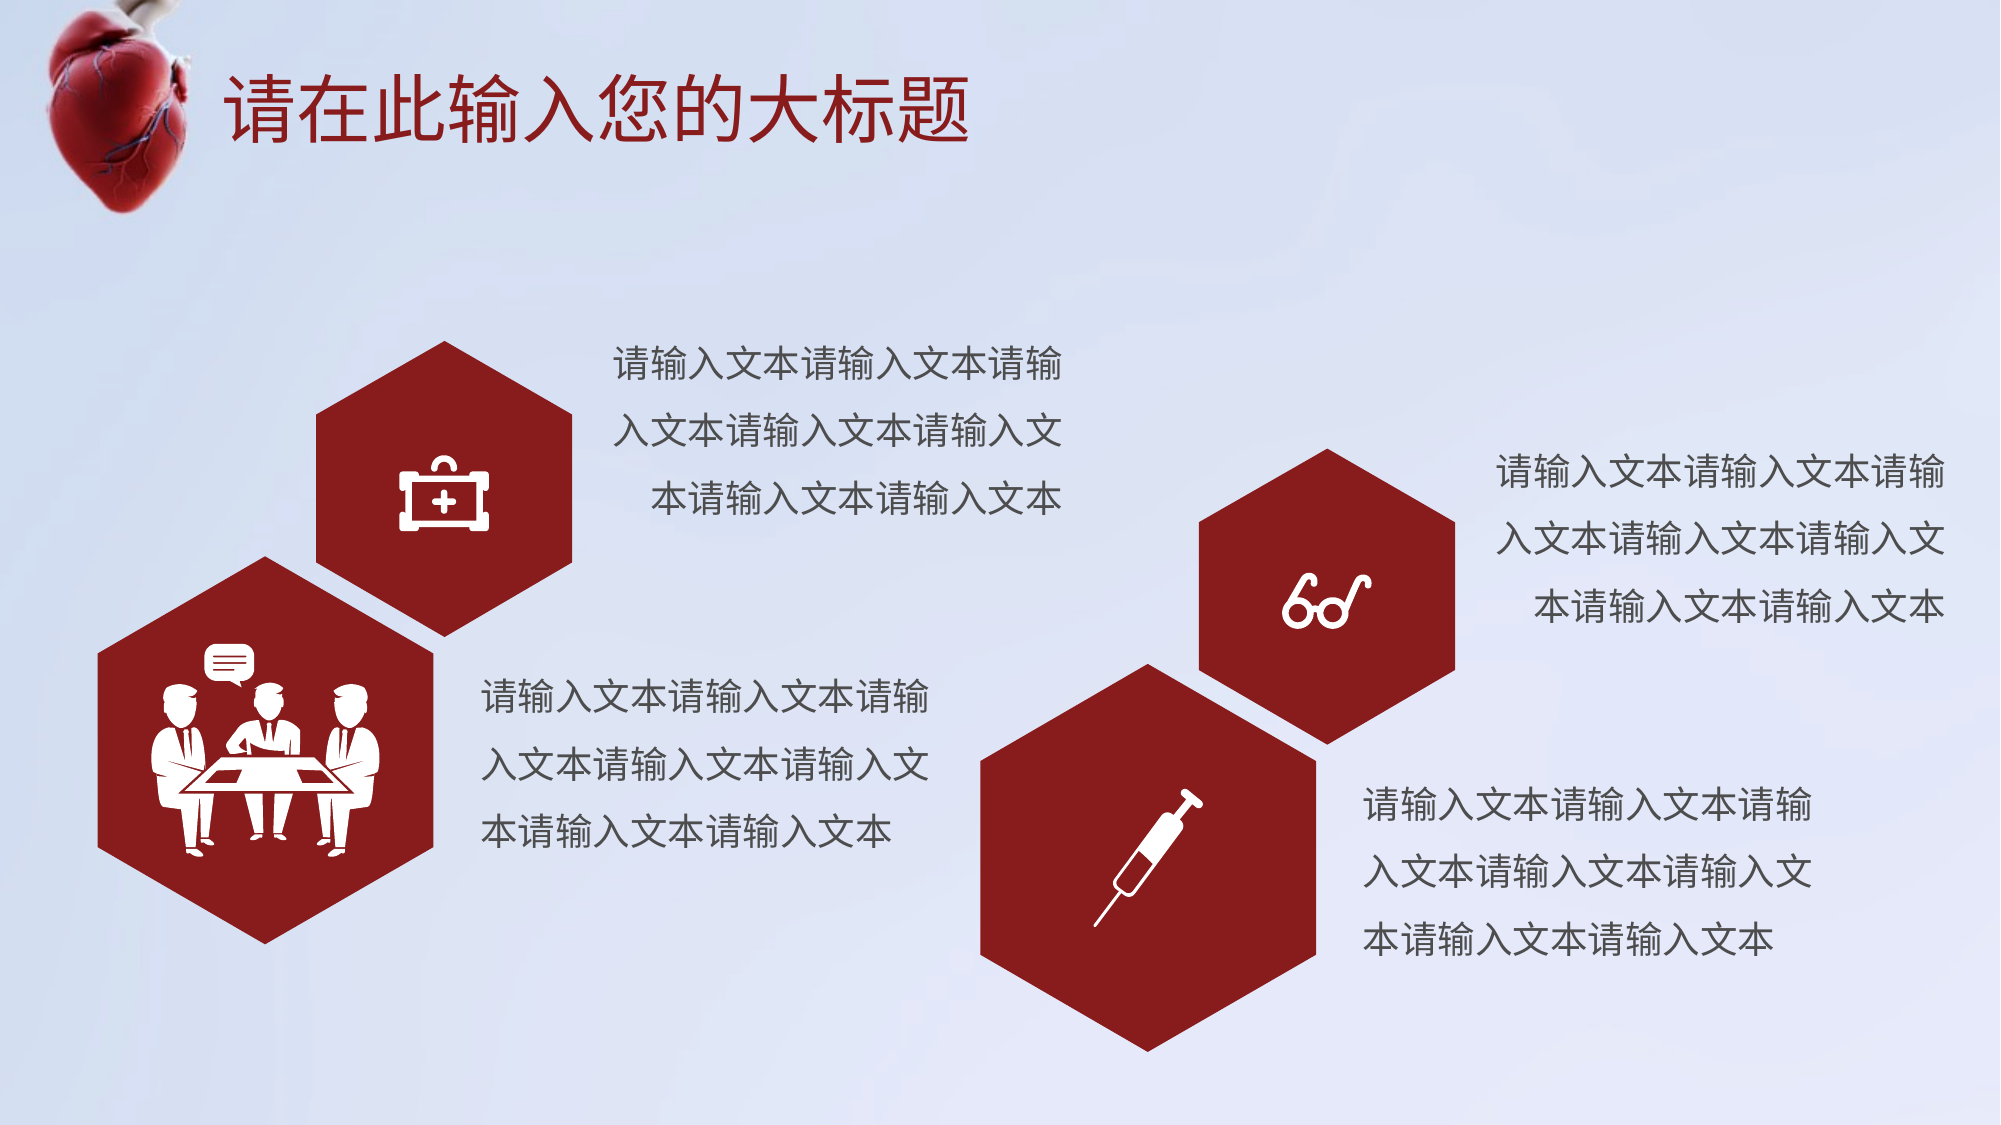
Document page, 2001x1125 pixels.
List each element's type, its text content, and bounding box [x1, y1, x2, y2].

text_box 请输入文本请输入文本请输入文本请输入文本请输入文本请输入文本请输入文本 [464, 646, 981, 858]
picture [0, 0, 2000, 1125]
text_box [253, 682, 284, 721]
text_box [431, 455, 458, 472]
title 请在此输入您的大标题 [206, 44, 1876, 184]
text_box [97, 556, 434, 945]
text_box [316, 340, 573, 638]
text_box 请输入文本请输入文本请输入文本请输入文本请输入文本请输入文本请输入文本 [1445, 420, 1961, 632]
text_box [1198, 448, 1456, 745]
text_box [980, 663, 1317, 1052]
text_box [204, 643, 255, 688]
text_box [151, 684, 380, 857]
text_box 请输入文本请输入文本请输入文本请输入文本请输入文本请输入文本请输入文本 [1347, 753, 1864, 965]
text_box [1093, 788, 1203, 927]
text_box [1282, 572, 1372, 629]
text_box 请输入文本请输入文本请输入文本请输入文本请输入文本请输入文本请输入文本 [562, 313, 1079, 525]
text_box [399, 471, 489, 532]
